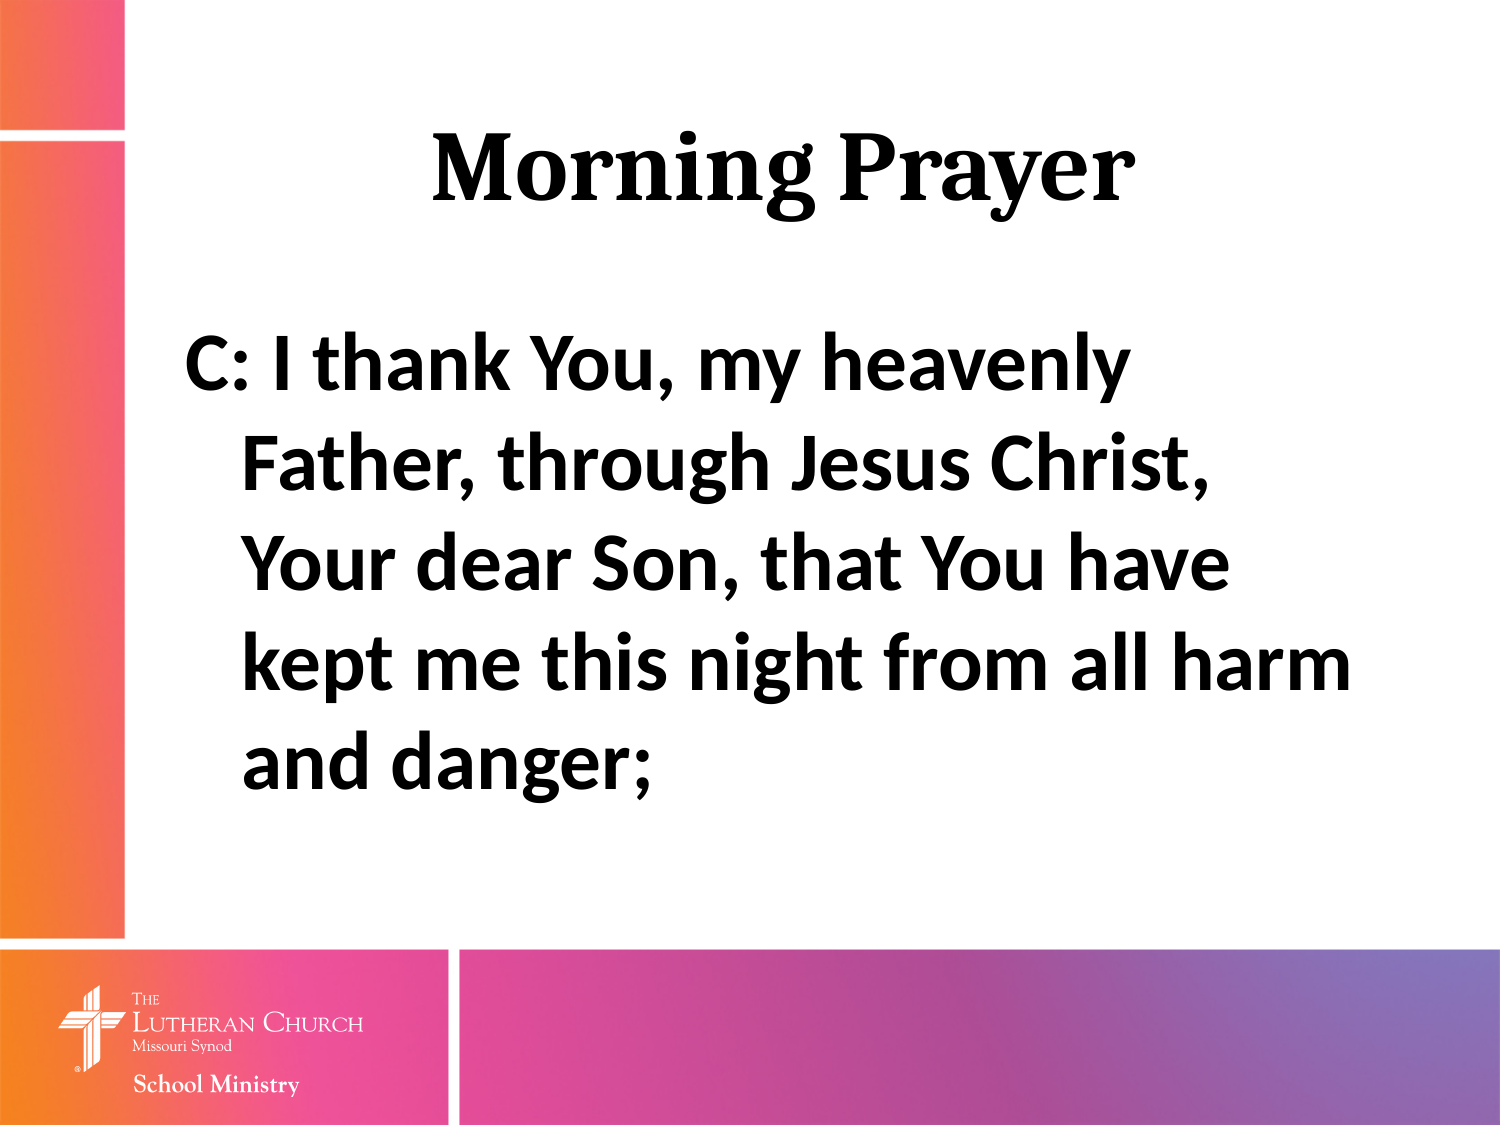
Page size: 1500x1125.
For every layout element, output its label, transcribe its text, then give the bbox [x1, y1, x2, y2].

picture [0, 0, 1500, 1125]
title Morning Prayer [170, 59, 1397, 278]
list C: I thank You, my heavenly Father, through Jesus Christ, Your dear Son, that You have kept me this night from all harm and danger; [170, 299, 1397, 918]
